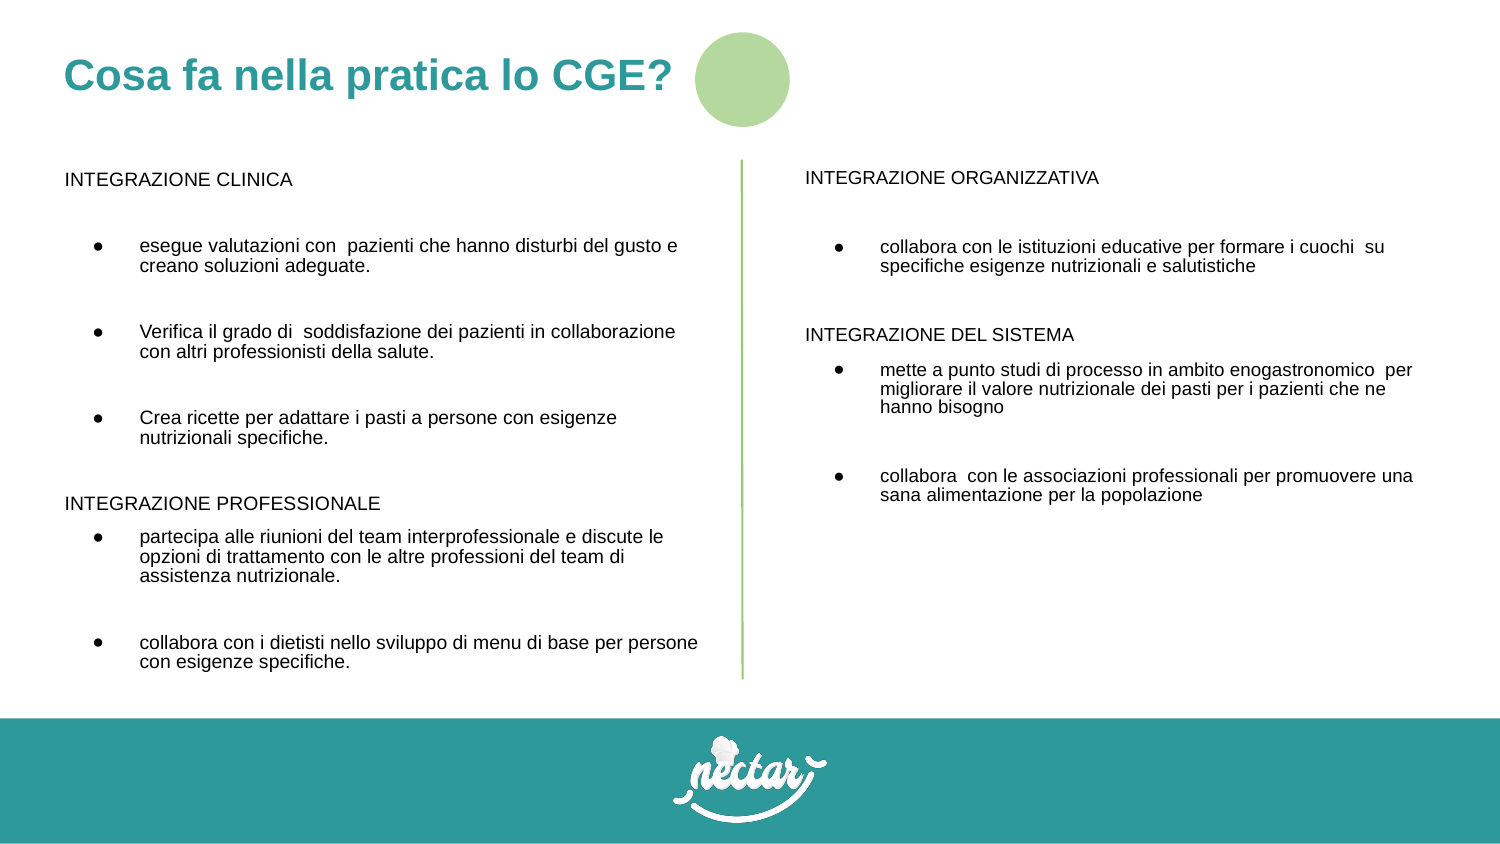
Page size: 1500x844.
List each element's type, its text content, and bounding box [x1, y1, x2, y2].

list Cosa fa nella pratica lo CGE? [0, 47, 1067, 162]
list INTEGRAZIONE ORGANIZZATIVA collabora con le istituzioni educative per formare i cuochi su specifiche esigenze nutrizionali e salutistiche INTEGRAZIONE DEL SISTEMA mette a punto studi di processo in ambito enogastronomico per migliorare il valore nutrizionale dei pasti per i pazienti che ne hanno bisogno collabora con le associazioni professionali per promuovere una sana alimentazione per la popolazione [790, 161, 1457, 680]
picture [673, 736, 827, 823]
list INTEGRAZIONE CLINICA esegue valutazioni con pazienti che hanno disturbi del gusto e creano soluzioni adeguate. Verifica il grado di soddisfazione dei pazienti in collaborazione con altri professionisti della salute. Crea ricette per adattare i pasti a persone con esigenze nutrizionali specifiche. INTEGRAZIONE PROFESSIONALE partecipa alle riunioni del team interprofessionale e discute le opzioni di trattamento con le altre professioni del team di assistenza nutrizionale. collabora con i dietisti nello sviluppo di menu di base per persone con esigenze specifiche. [49, 163, 716, 681]
